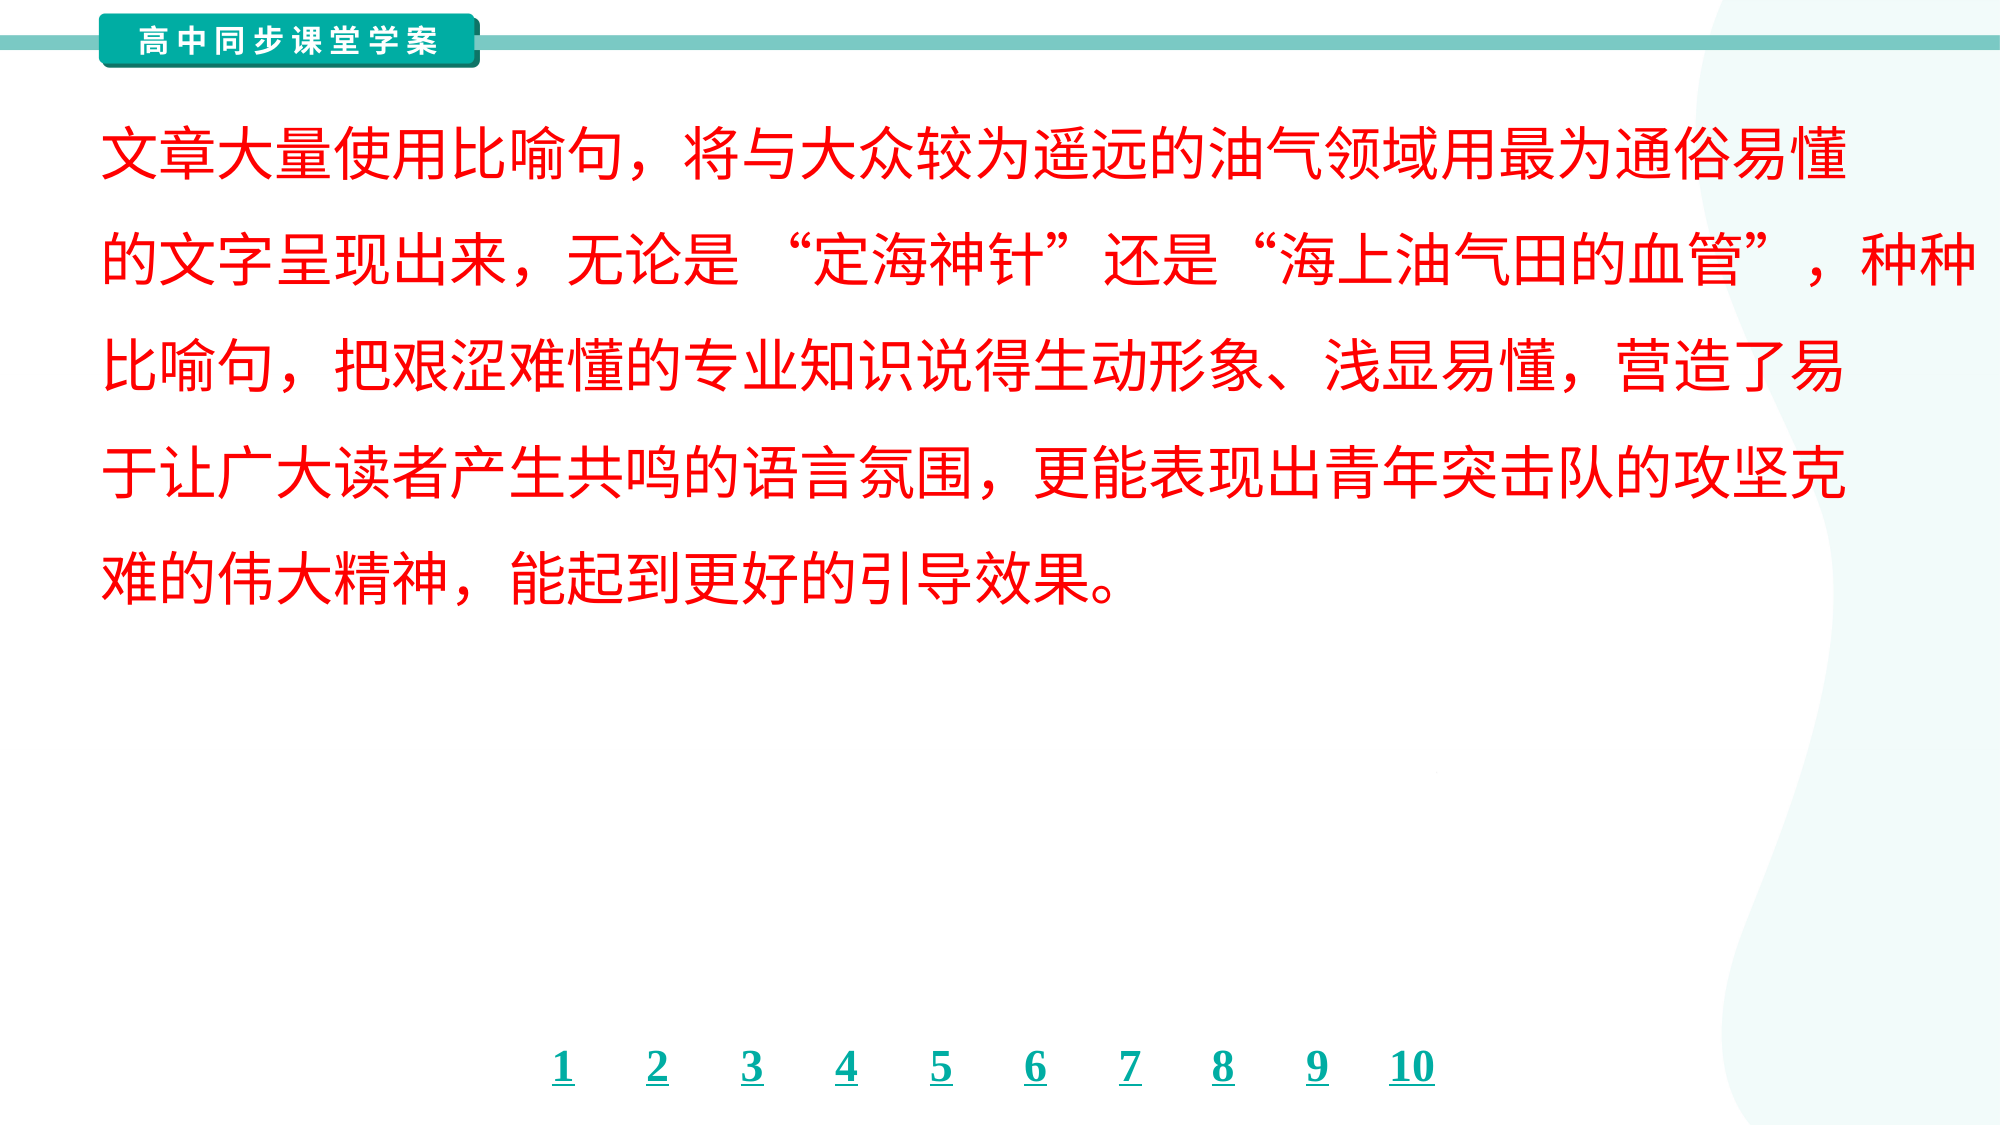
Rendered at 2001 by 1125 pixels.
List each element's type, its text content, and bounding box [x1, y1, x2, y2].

text_box 文章大量使用比喻句，将与大众较为遥远的油气领域用最为通俗易懂 的文字呈现出来，无论是 “定海神针”还是“海上油气田的血管”，种种 比喻句，把艰涩难懂的专业知识说得生动形象、浅显易懂，营造了易 于让广大读者产生共鸣的语言氛围，更能表现出青年突击队的攻坚克 难的伟大精神，能起到更好的引导效果。 [100, 76, 1899, 613]
picture [0, 0, 2000, 1125]
